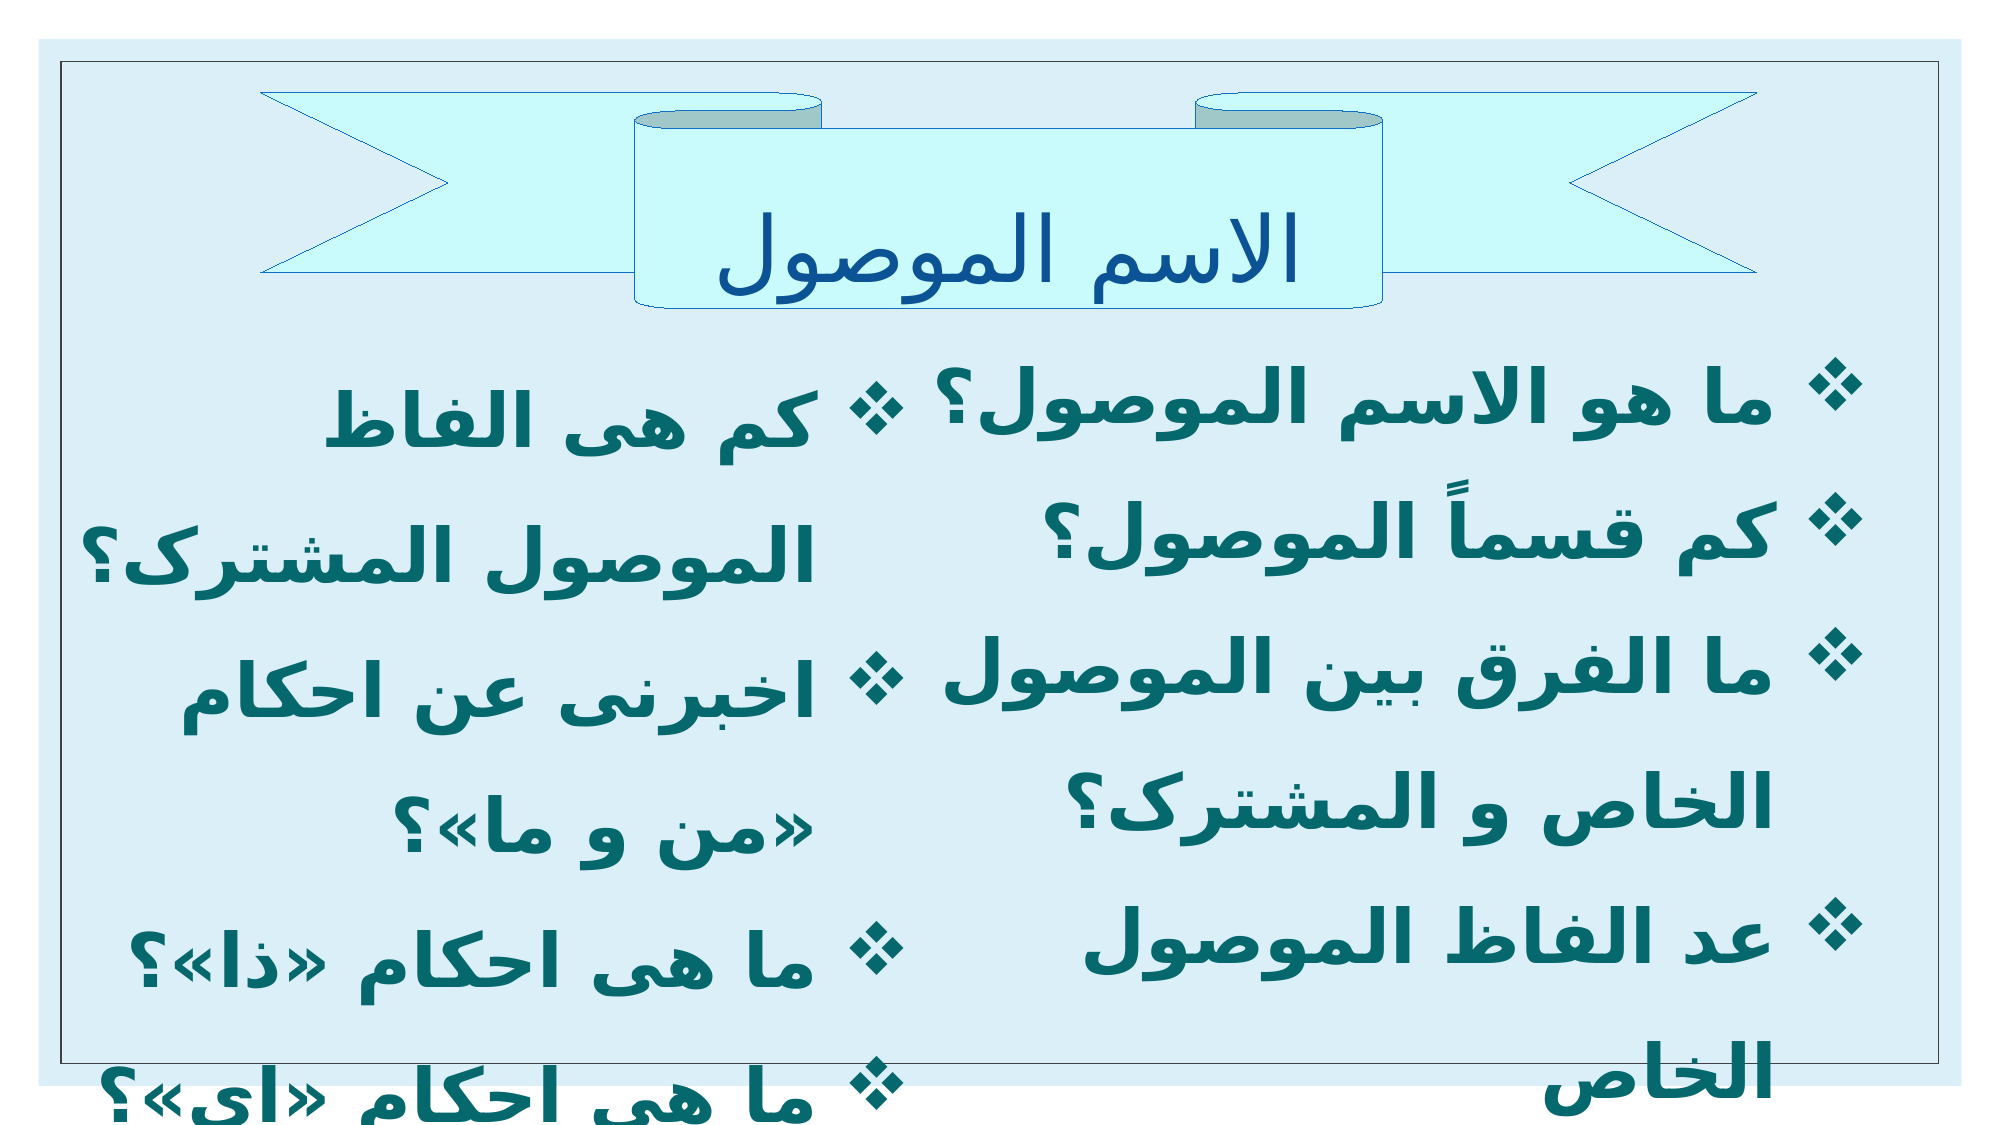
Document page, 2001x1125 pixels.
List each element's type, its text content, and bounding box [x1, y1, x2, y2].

text_box الاسم الموصول [260, 92, 1757, 309]
text_box کم هی الفاظ الموصول المشترک؟ اخبرنی عن احکام «من و ما»؟ ما هی احکام «ذا»؟ ما هی احکام «ای»؟ [35, 233, 927, 1125]
text_box ما هو الاسم الموصول؟ کم قسماً الموصول؟ ما الفرق بین الموصول الخاص و المشترک؟ عد الفاظ الموصول الخاص [927, 209, 1886, 1121]
